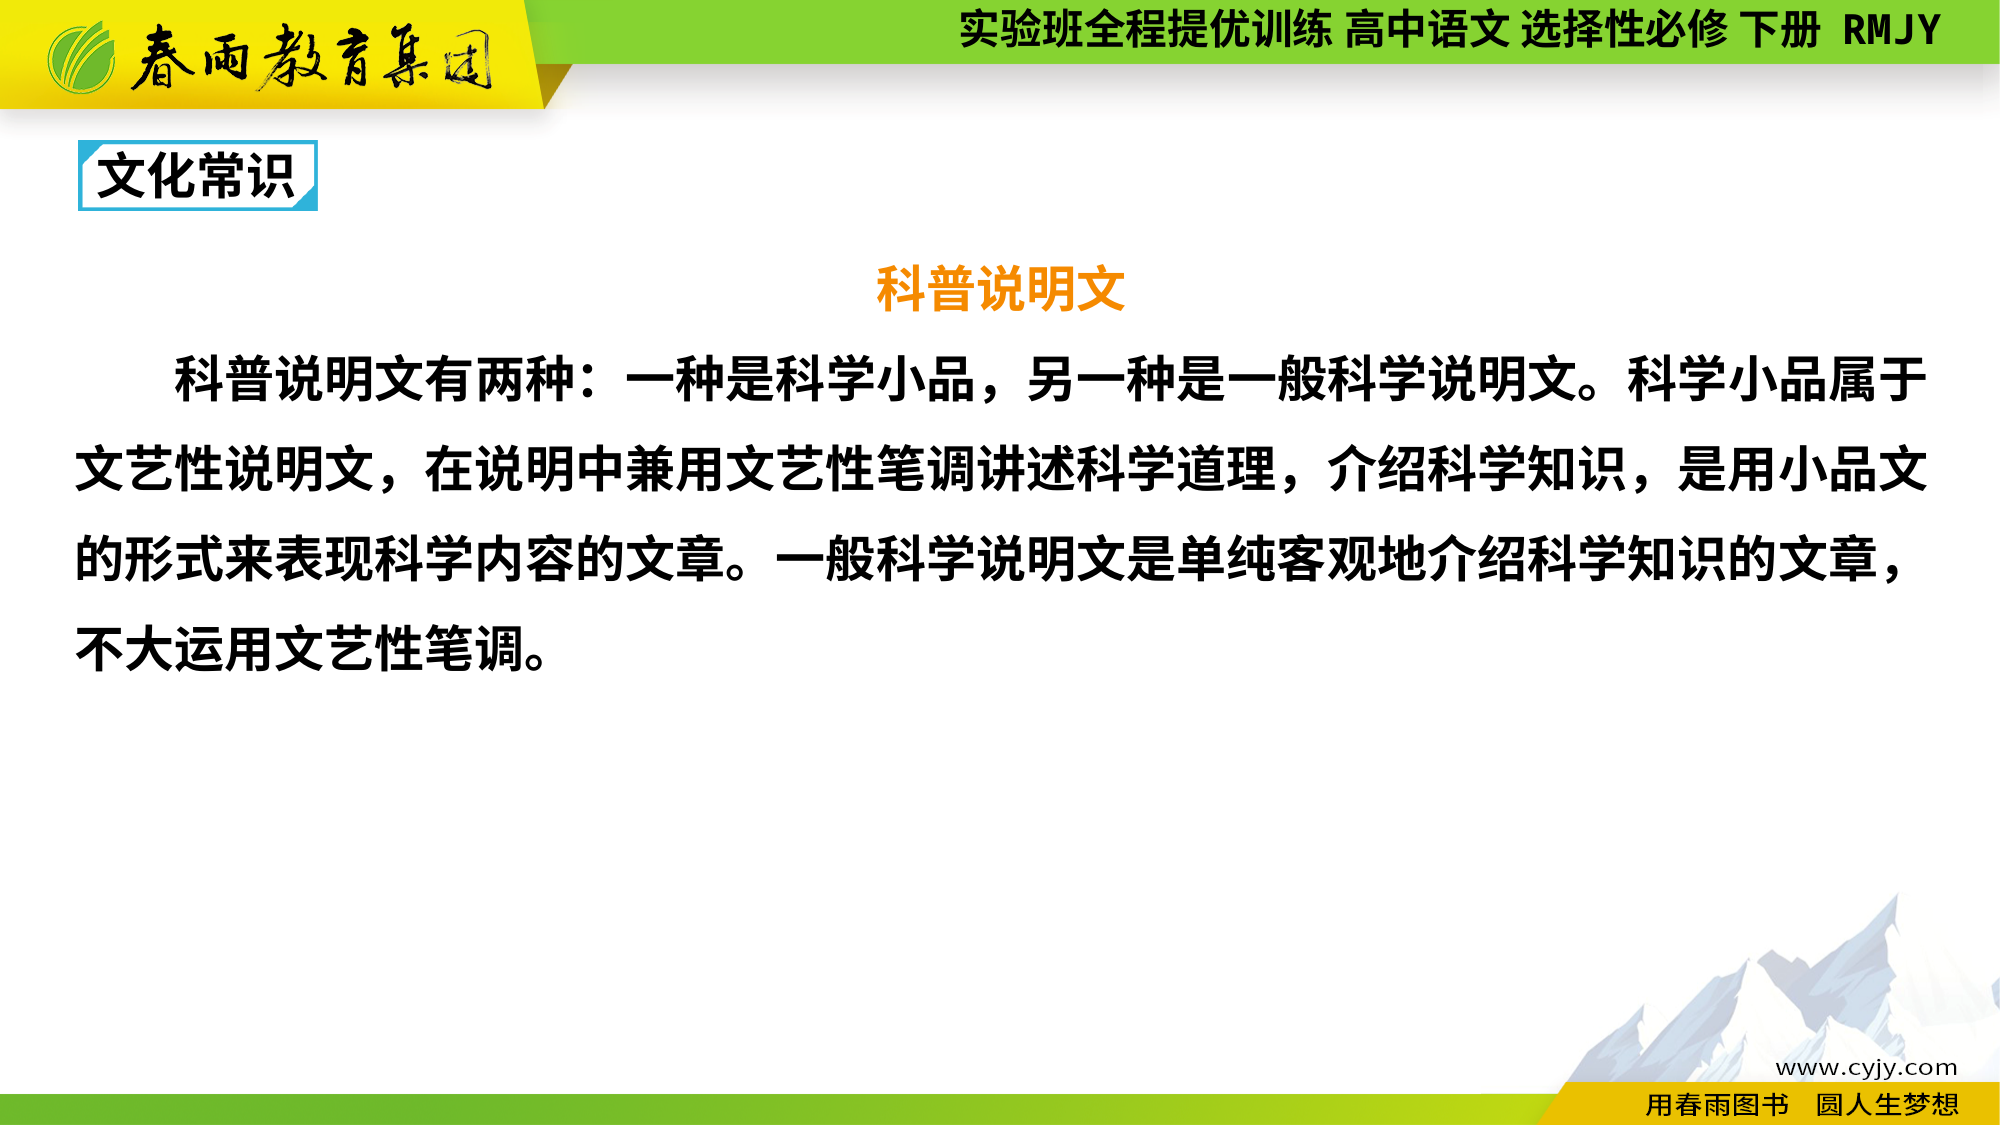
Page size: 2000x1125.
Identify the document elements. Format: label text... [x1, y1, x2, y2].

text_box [78, 136, 319, 214]
picture [0, 0, 2000, 1125]
list 科普说明文 科普说明文有两种：一种是科学小品，另一种是一般科学说明文。科学小品属于文艺性说明文，在说明中兼用文艺性笔调讲述科学道理，介绍科学知识，是用小品文的形式来表现科学内容的文章。一般科学说明文是单纯客观地介绍科学知识的文章，不大运用文艺性笔调。 [59, 219, 1944, 690]
